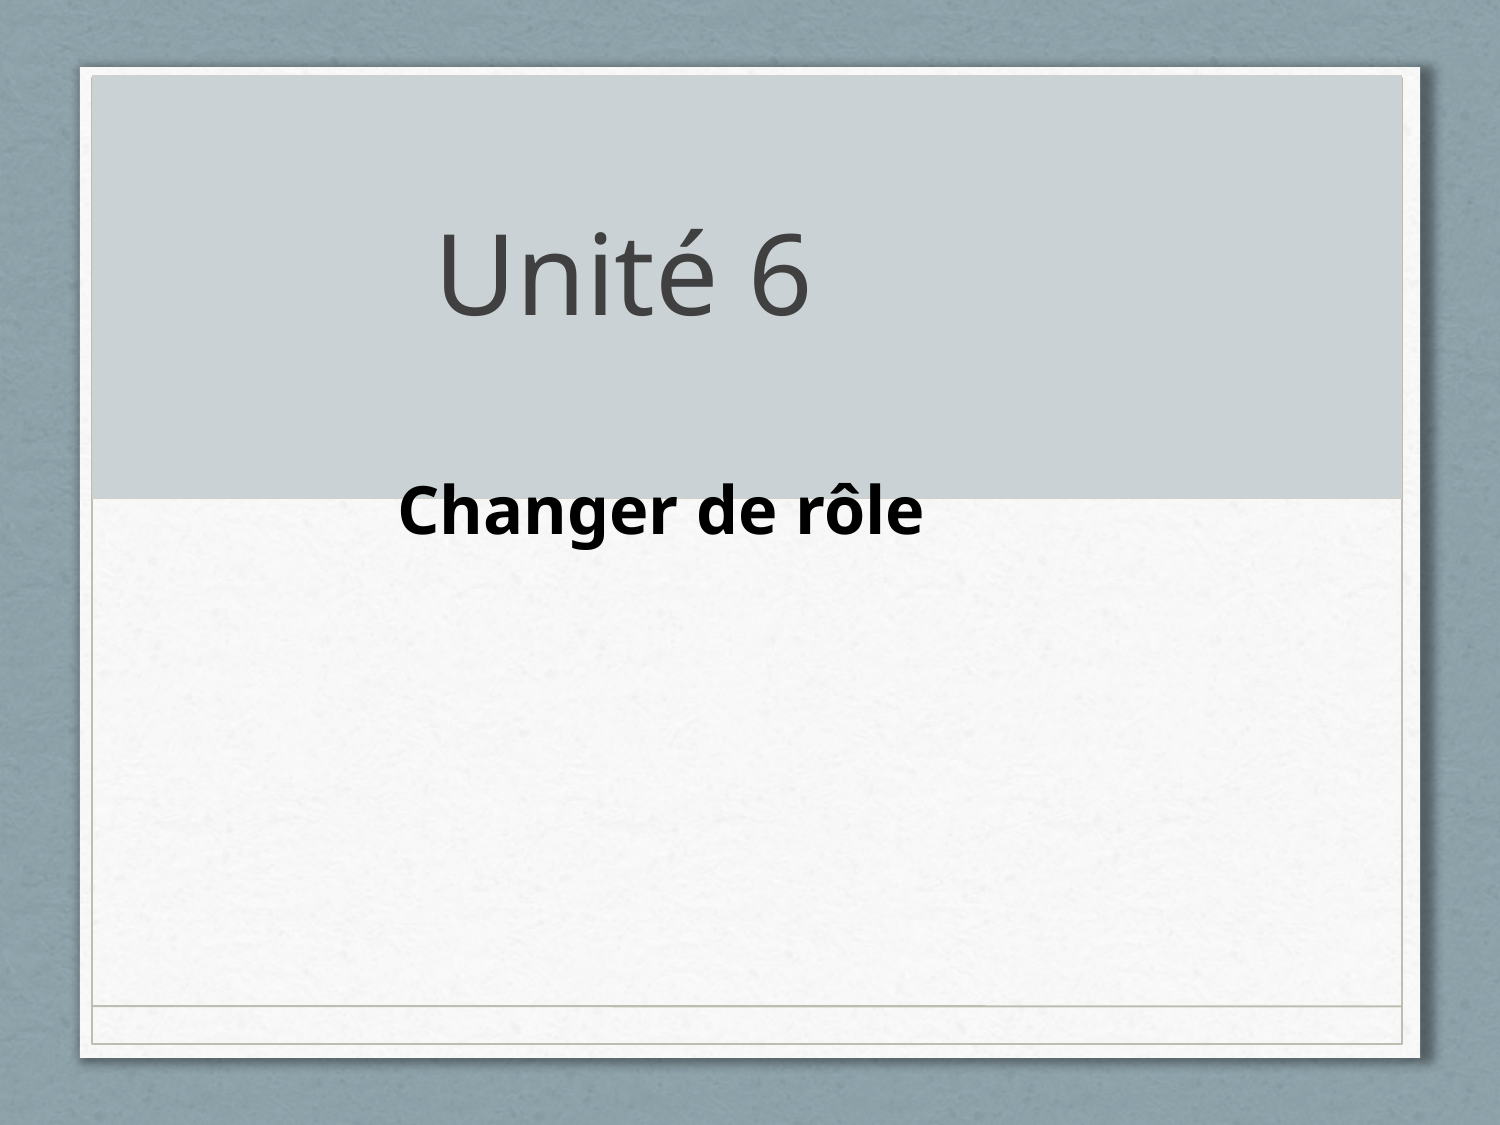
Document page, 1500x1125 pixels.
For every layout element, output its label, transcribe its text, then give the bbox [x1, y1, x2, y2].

picture [79, 67, 1421, 1058]
text_box Changer de rôle [382, 460, 1034, 626]
title Unité 6 [150, 184, 1127, 346]
